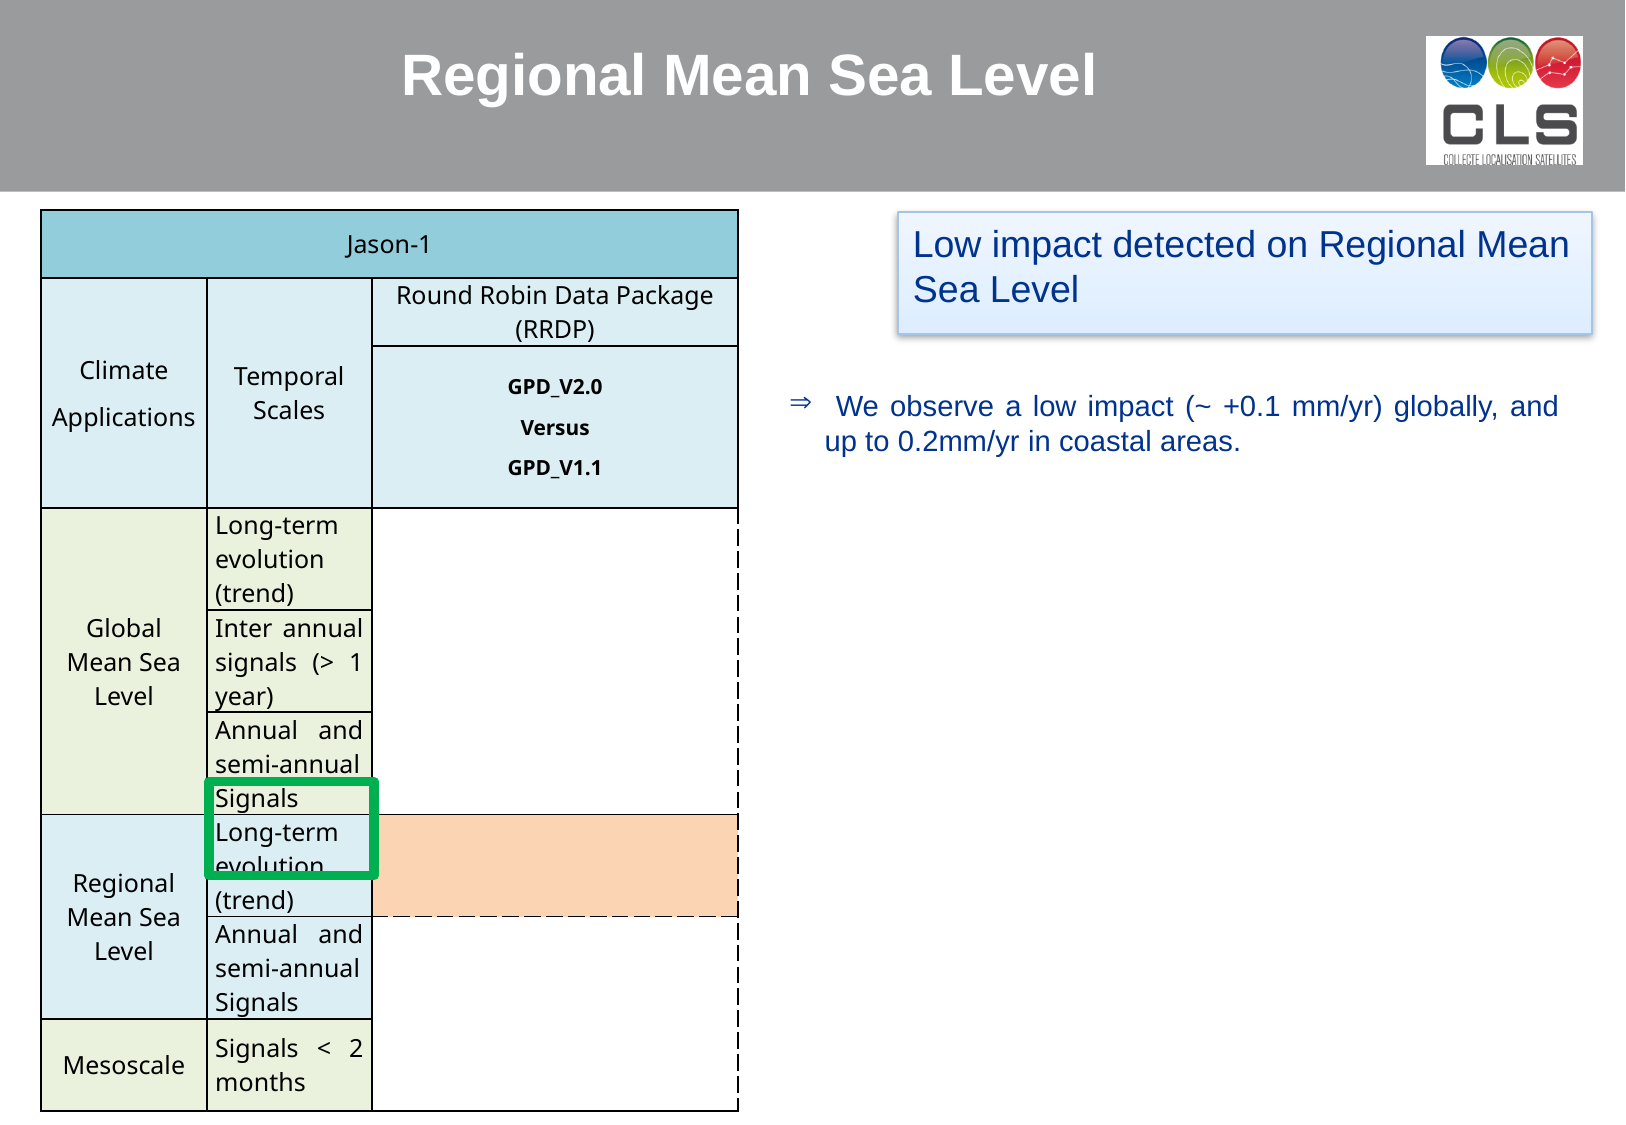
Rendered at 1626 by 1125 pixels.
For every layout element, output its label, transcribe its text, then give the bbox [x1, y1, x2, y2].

table_cell [373, 917, 738, 1110]
text_box We observe a low impact (~ +0.1 mm/yr) globally, and up to 0.2mm/yr in coastal areas. [774, 379, 1575, 465]
table_cell Inter annual signals (> 1 year) [208, 611, 371, 711]
text_box [207, 779, 376, 878]
table_cell Annual and semi-annual Signals [208, 917, 371, 1018]
table_cell [373, 509, 738, 814]
table_cell Annual and semi-annual Signals [208, 713, 371, 779]
table_cell Temporal Scales [208, 279, 371, 507]
table_cell Mesoscale [42, 1020, 206, 1110]
table_cell Round Robin Data Package (RRDP) [373, 279, 737, 345]
text_box Regional Mean Sea Level [386, 40, 1162, 119]
table_cell [373, 815, 738, 917]
picture [1426, 36, 1583, 165]
table_cell Regional Mean Sea Level [42, 815, 206, 1018]
table_header Jason-1 [42, 211, 737, 277]
table_cell GPD_V2.0 Versus GPD_V1.1 [373, 347, 737, 507]
text_box Low impact detected on Regional Mean Sea Level [897, 211, 1593, 335]
table_cell Long-term evolution (trend) [208, 509, 371, 609]
table_cell Signals < 2 months [208, 1020, 371, 1110]
table_cell Global Mean Sea Level [42, 509, 206, 814]
table_cell Long-term evolution (trend) [208, 878, 371, 916]
table_cell Climate Applications [42, 279, 206, 507]
